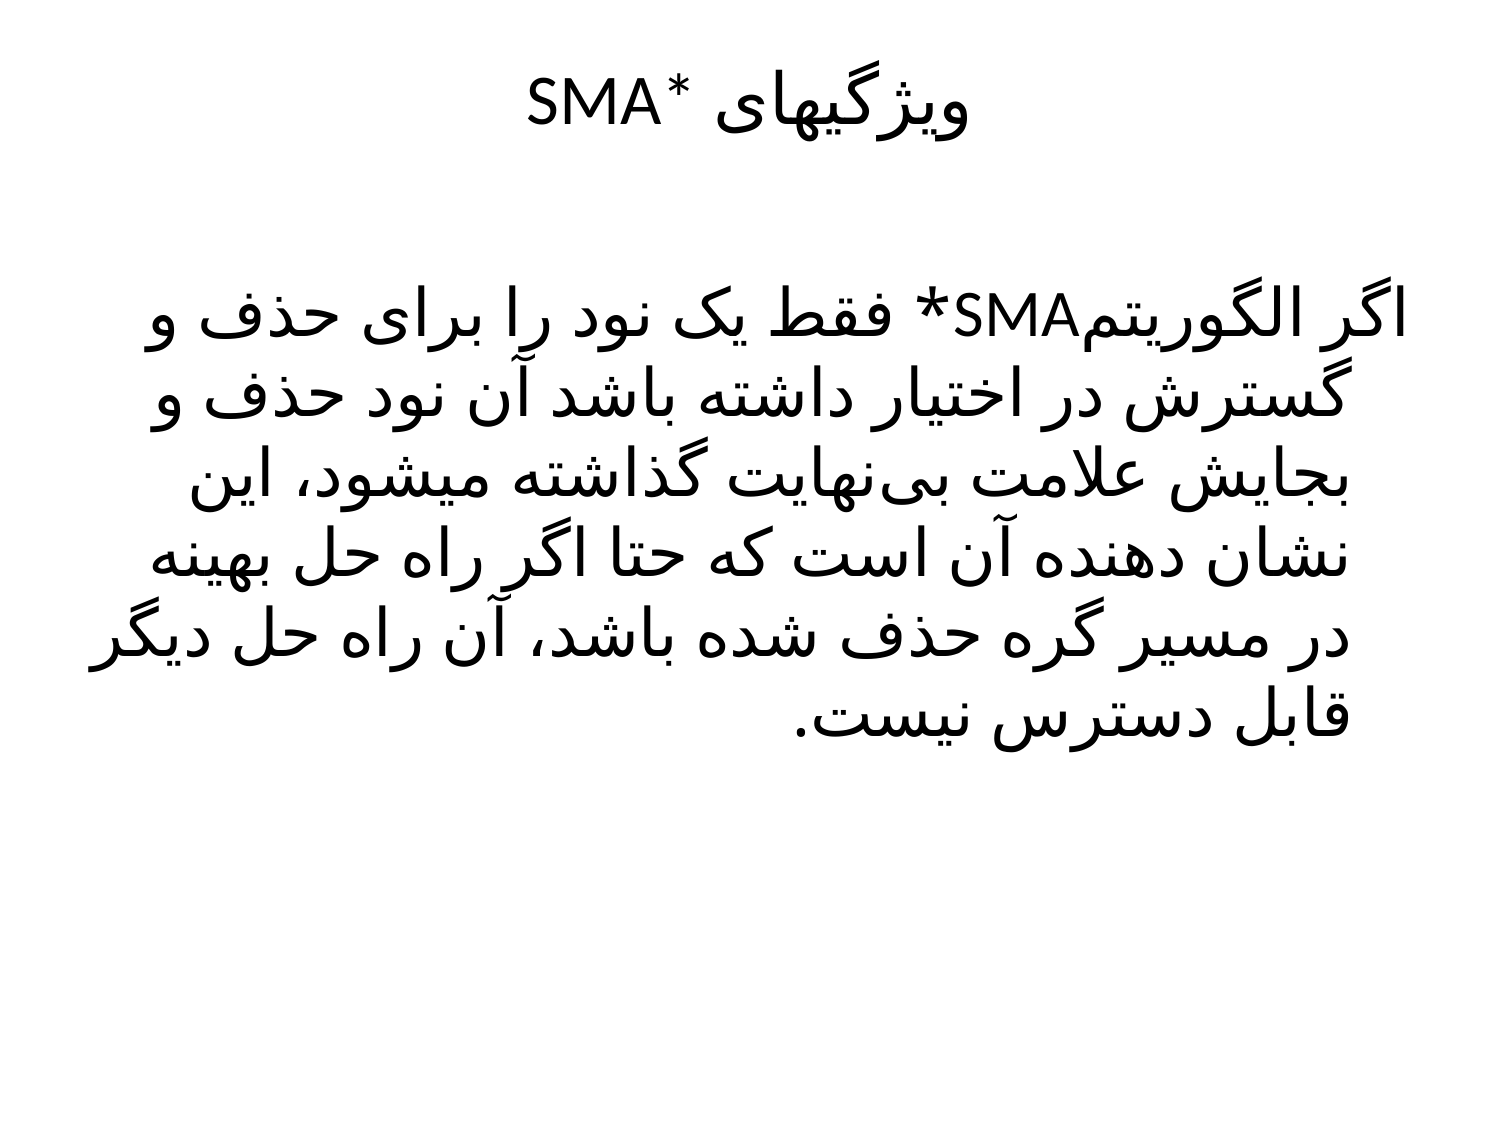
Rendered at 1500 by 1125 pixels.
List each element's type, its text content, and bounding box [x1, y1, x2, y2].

title SMA* ویژگیهای [75, 45, 1425, 233]
list اگر الگوریتمSMA* فقط یک نود را برای حذف و گسترش در اختیار داشته باشد آن نود حذف و بجایش علامت بی‌نهایت گذاشته میشود، این نشان دهنده آن است که حتا اگر راه حل بهینه در مسیر گره حذف شده باشد، آن راه حل دیگر قابل دسترس نیست. [75, 262, 1425, 1005]
